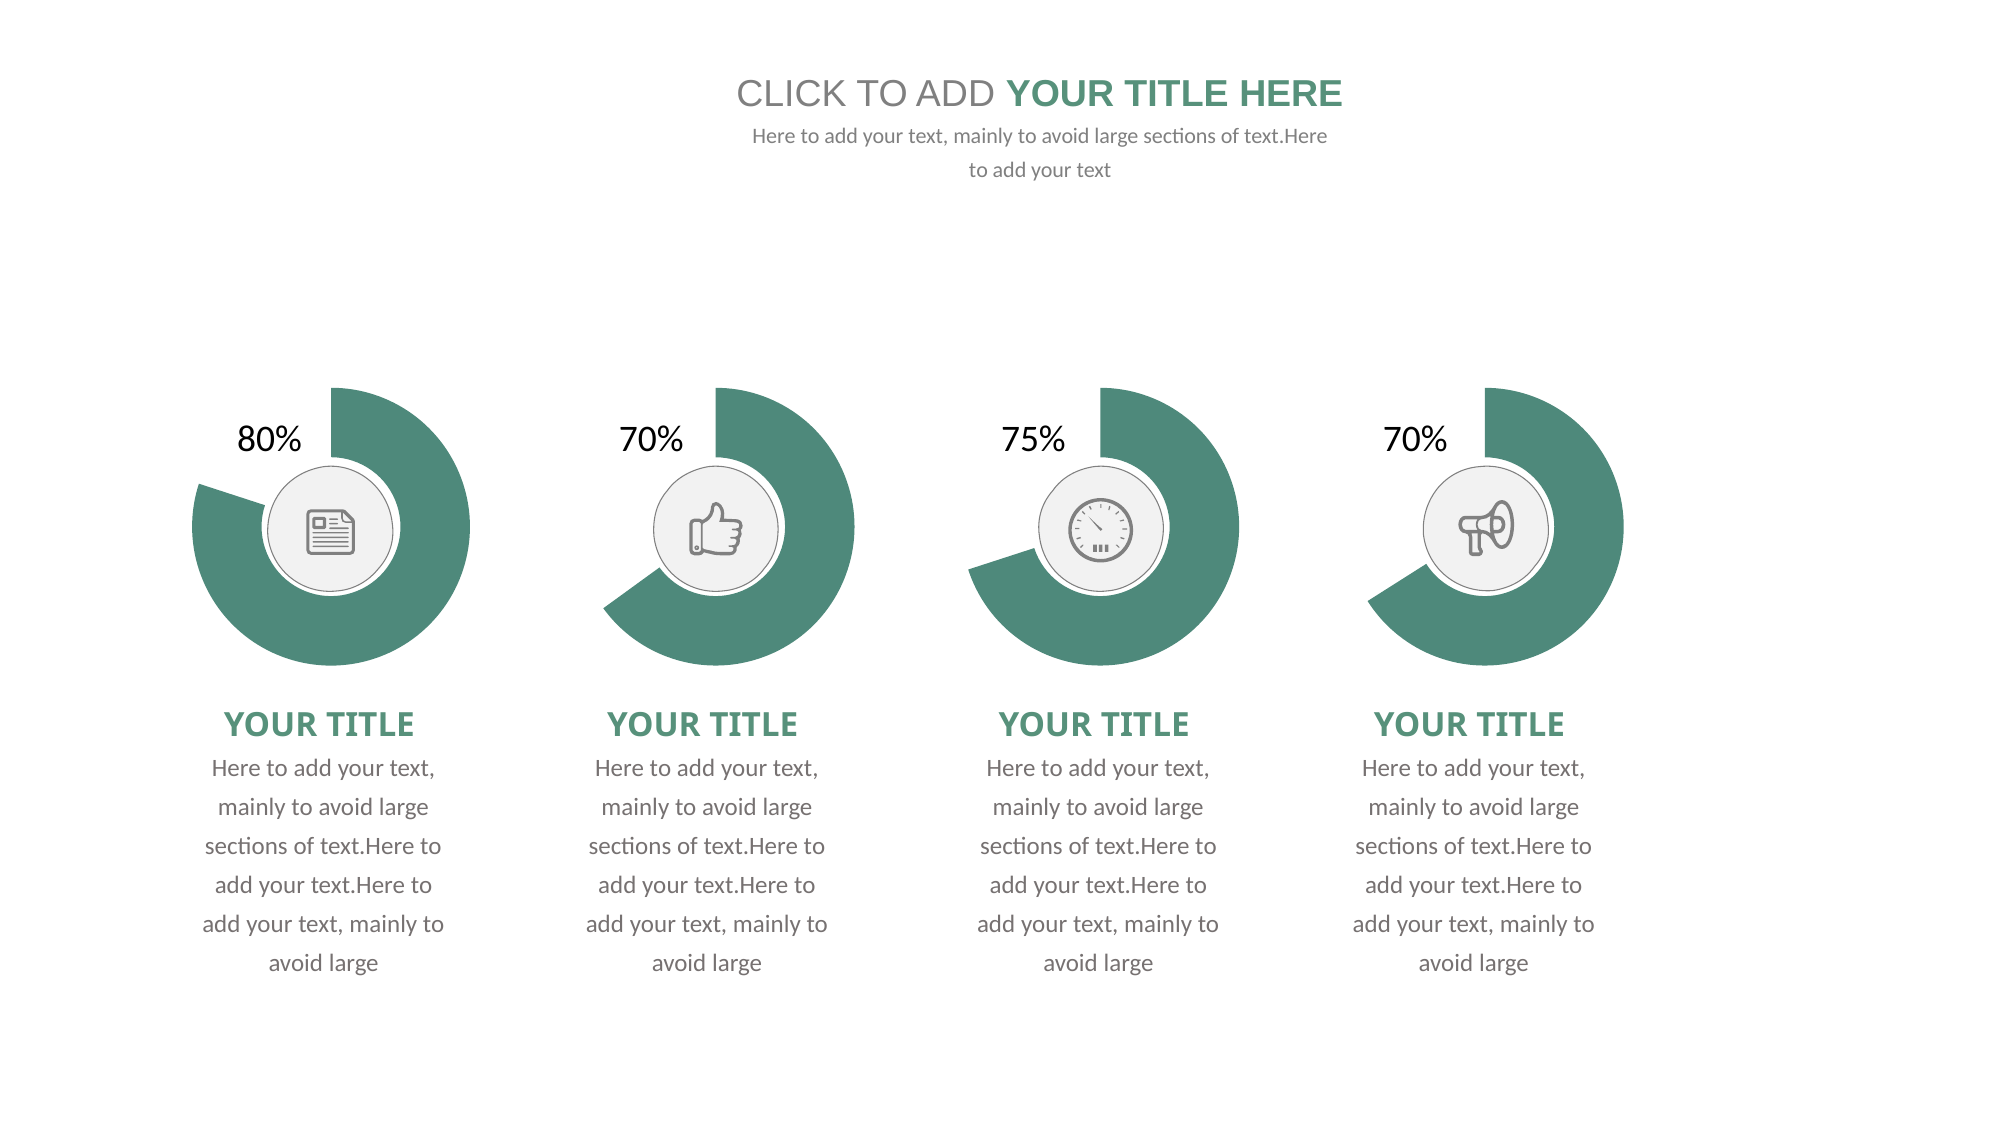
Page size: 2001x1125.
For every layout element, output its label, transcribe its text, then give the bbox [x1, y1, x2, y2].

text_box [652, 462, 780, 595]
chart [570, 380, 861, 674]
chart [1340, 380, 1630, 674]
chart [186, 380, 476, 674]
chart [955, 380, 1245, 674]
text_box YOUR TITLE Here to add your text, mainly to avoid large sections of text.Here to add your text.Here to add your text, mainly to avoid large [584, 695, 831, 977]
text_box CLICK TO ADD YOUR TITLE HERE [721, 61, 1359, 121]
text_box Here to add your text, mainly to avoid large sections of text.Here to add your text [732, 106, 1348, 190]
text_box YOUR TITLE Here to add your text, mainly to avoid large sections of text.Here to add your text.Here to add your text, mainly to avoid large [975, 695, 1222, 977]
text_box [1036, 462, 1165, 595]
text_box YOUR TITLE Here to add your text, mainly to avoid large sections of text.Here to add your text.Here to add your text, mainly to avoid large [200, 695, 447, 977]
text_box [1422, 462, 1551, 594]
text_box YOUR TITLE Here to add your text, mainly to avoid large sections of text.Here to add your text.Here to add your text, mainly to avoid large [1351, 695, 1597, 977]
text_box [266, 462, 395, 595]
